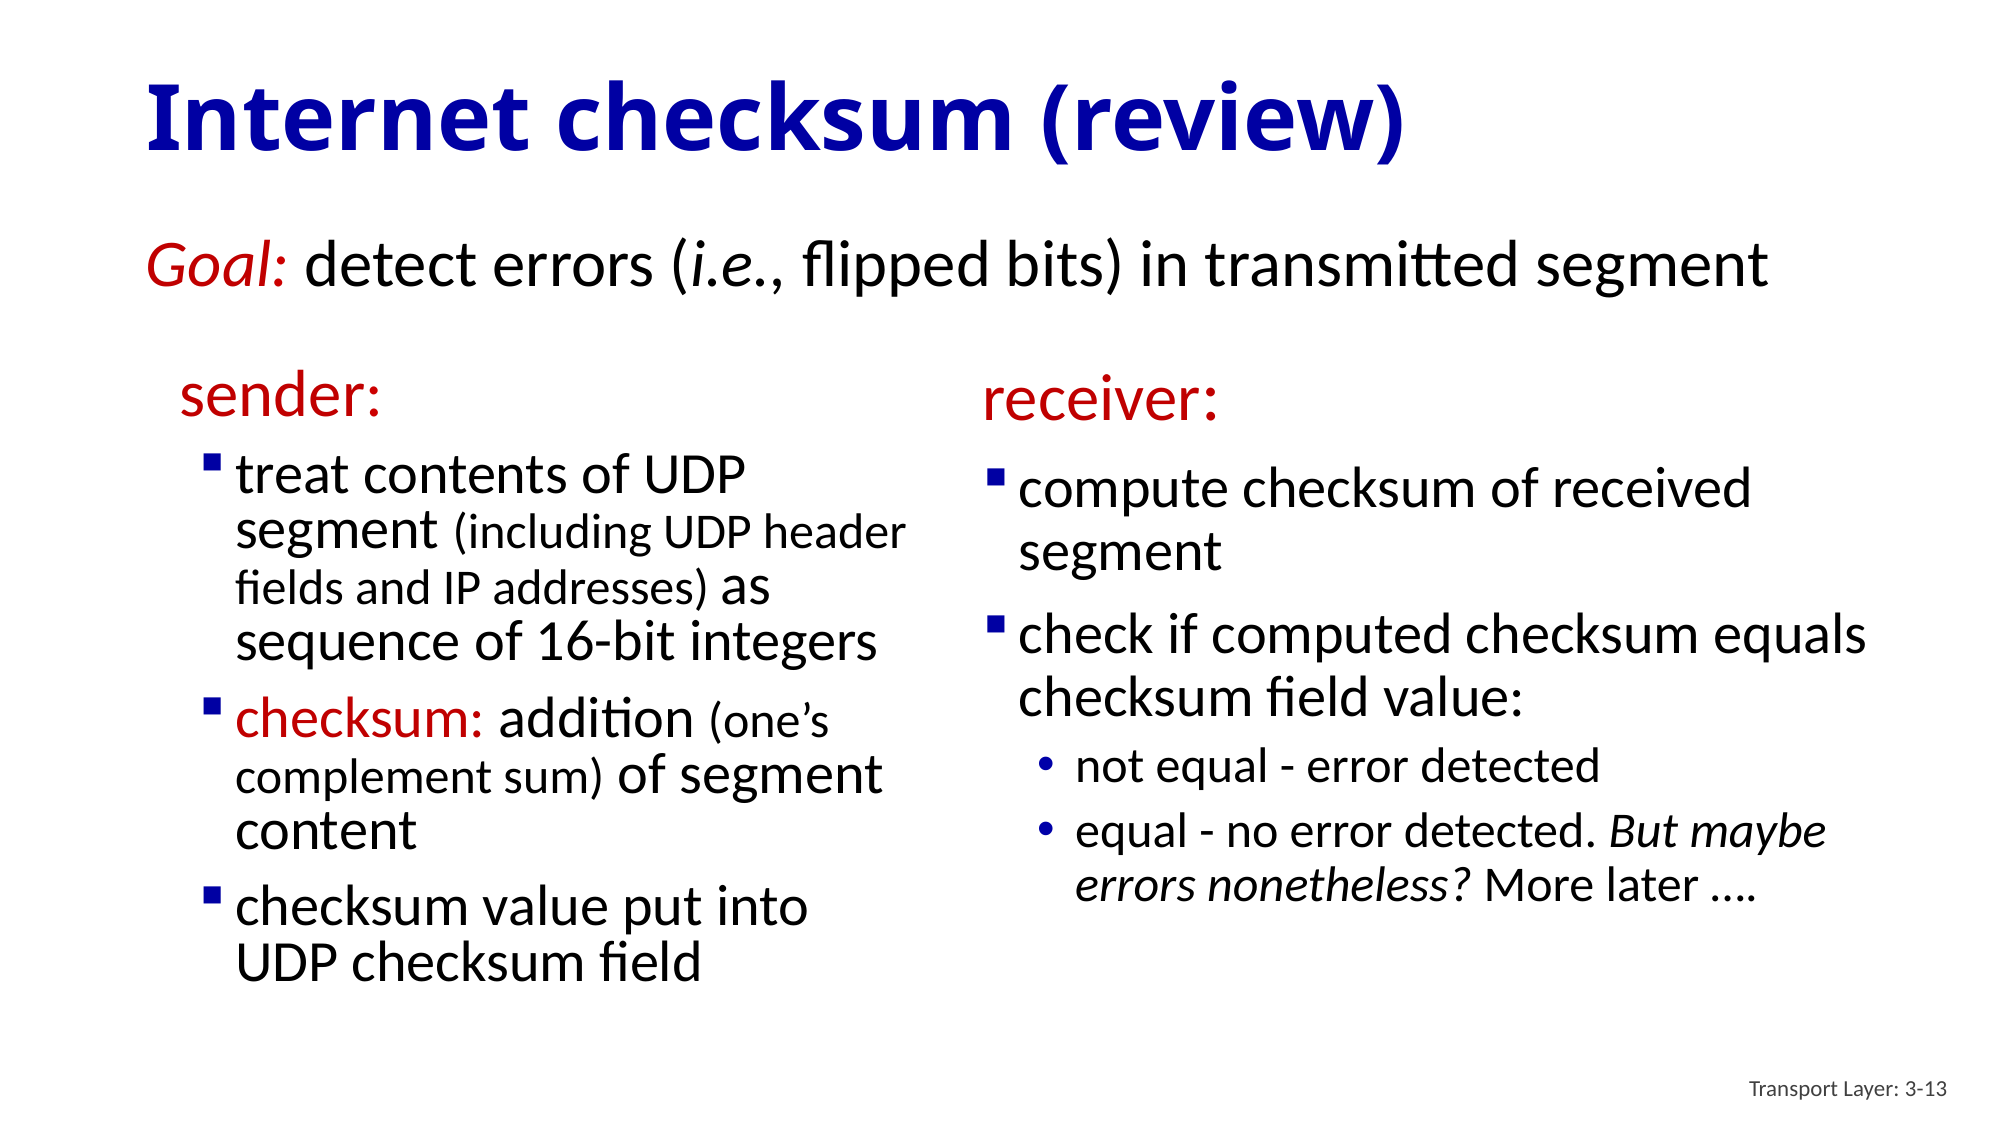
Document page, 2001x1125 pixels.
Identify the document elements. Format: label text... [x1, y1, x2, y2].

text_box Goal: detect errors (i.e., flipped bits) in transmitted segment [131, 224, 1952, 364]
slide_number Transport Layer: 3-13 [1512, 1056, 1963, 1117]
text_box sender: treat contents of UDP segment (including UDP header fields and IP addresses) as sequence of 16-bit integers checksum: addition (one’s complement sum) of segment content checksum value put into UDP checksum field [162, 364, 928, 1099]
text_box receiver: compute checksum of received segment check if computed checksum equals checksum field value: not equal - error detected equal - no error detected. But maybe errors nonetheless? More later …. [946, 364, 1886, 1020]
title Internet checksum (review) [131, 47, 1952, 195]
